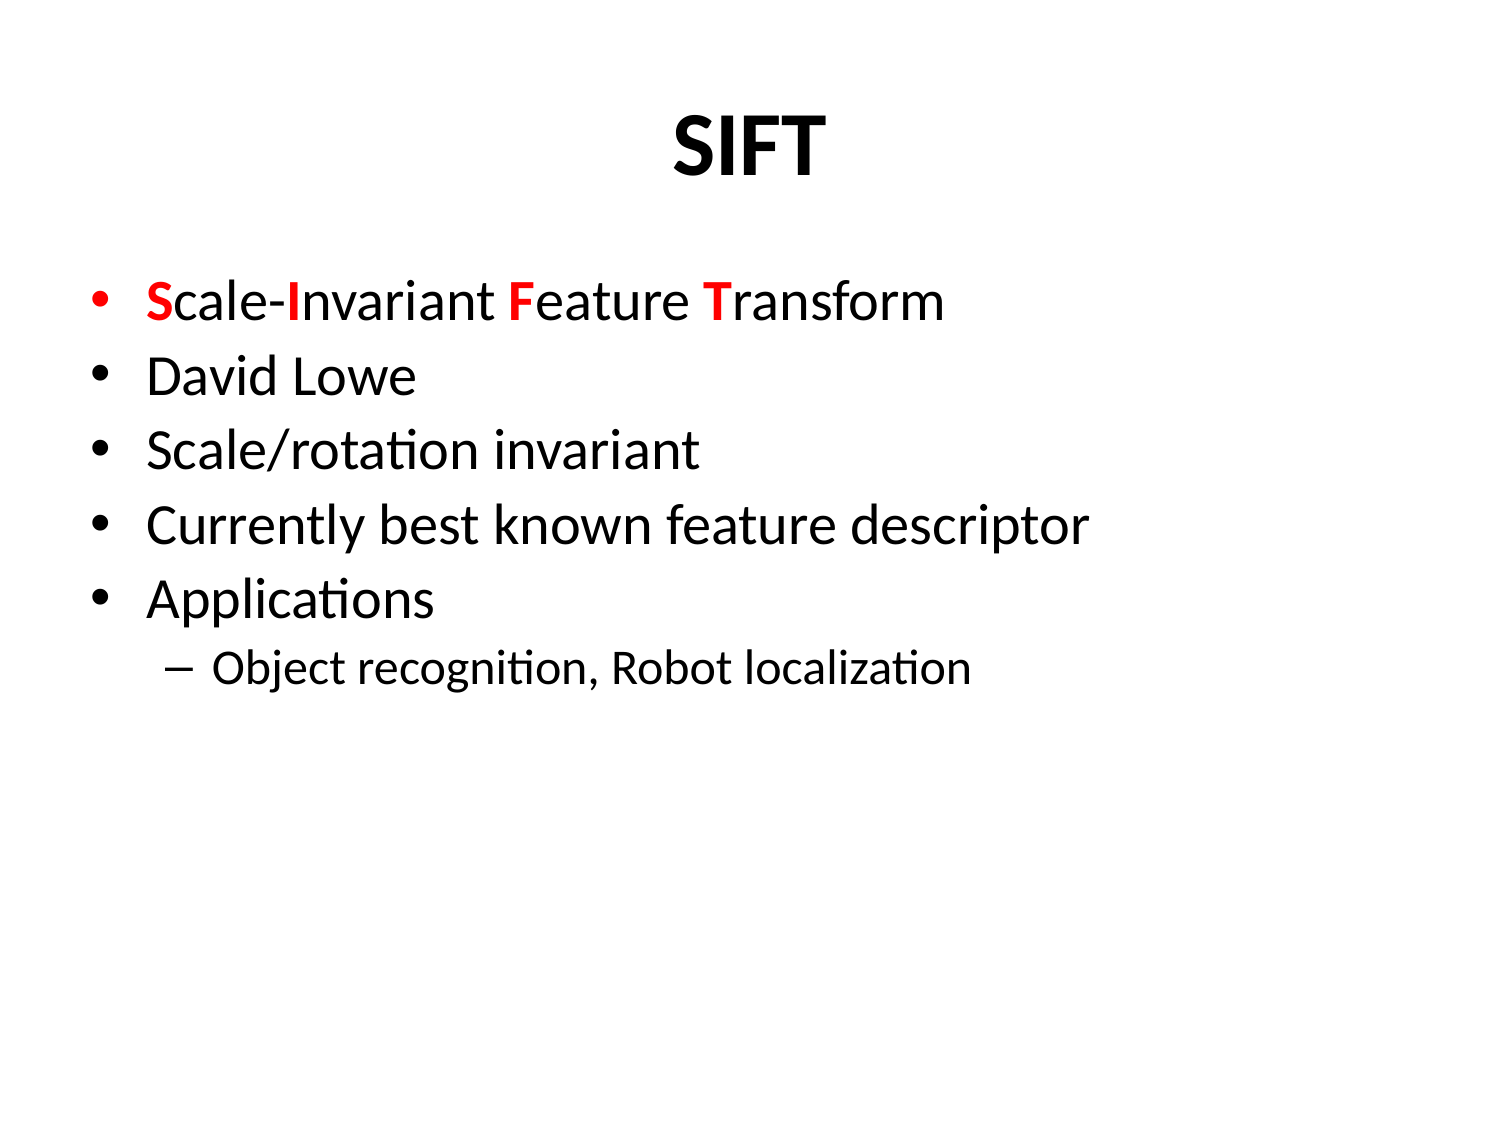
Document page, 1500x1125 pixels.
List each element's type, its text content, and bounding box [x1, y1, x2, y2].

list Scale-Invariant Feature Transform David Lowe Scale/rotation invariant Currently best known feature descriptor Applications Object recognition, Robot localization [75, 262, 1425, 1005]
title SIFT [75, 45, 1425, 233]
